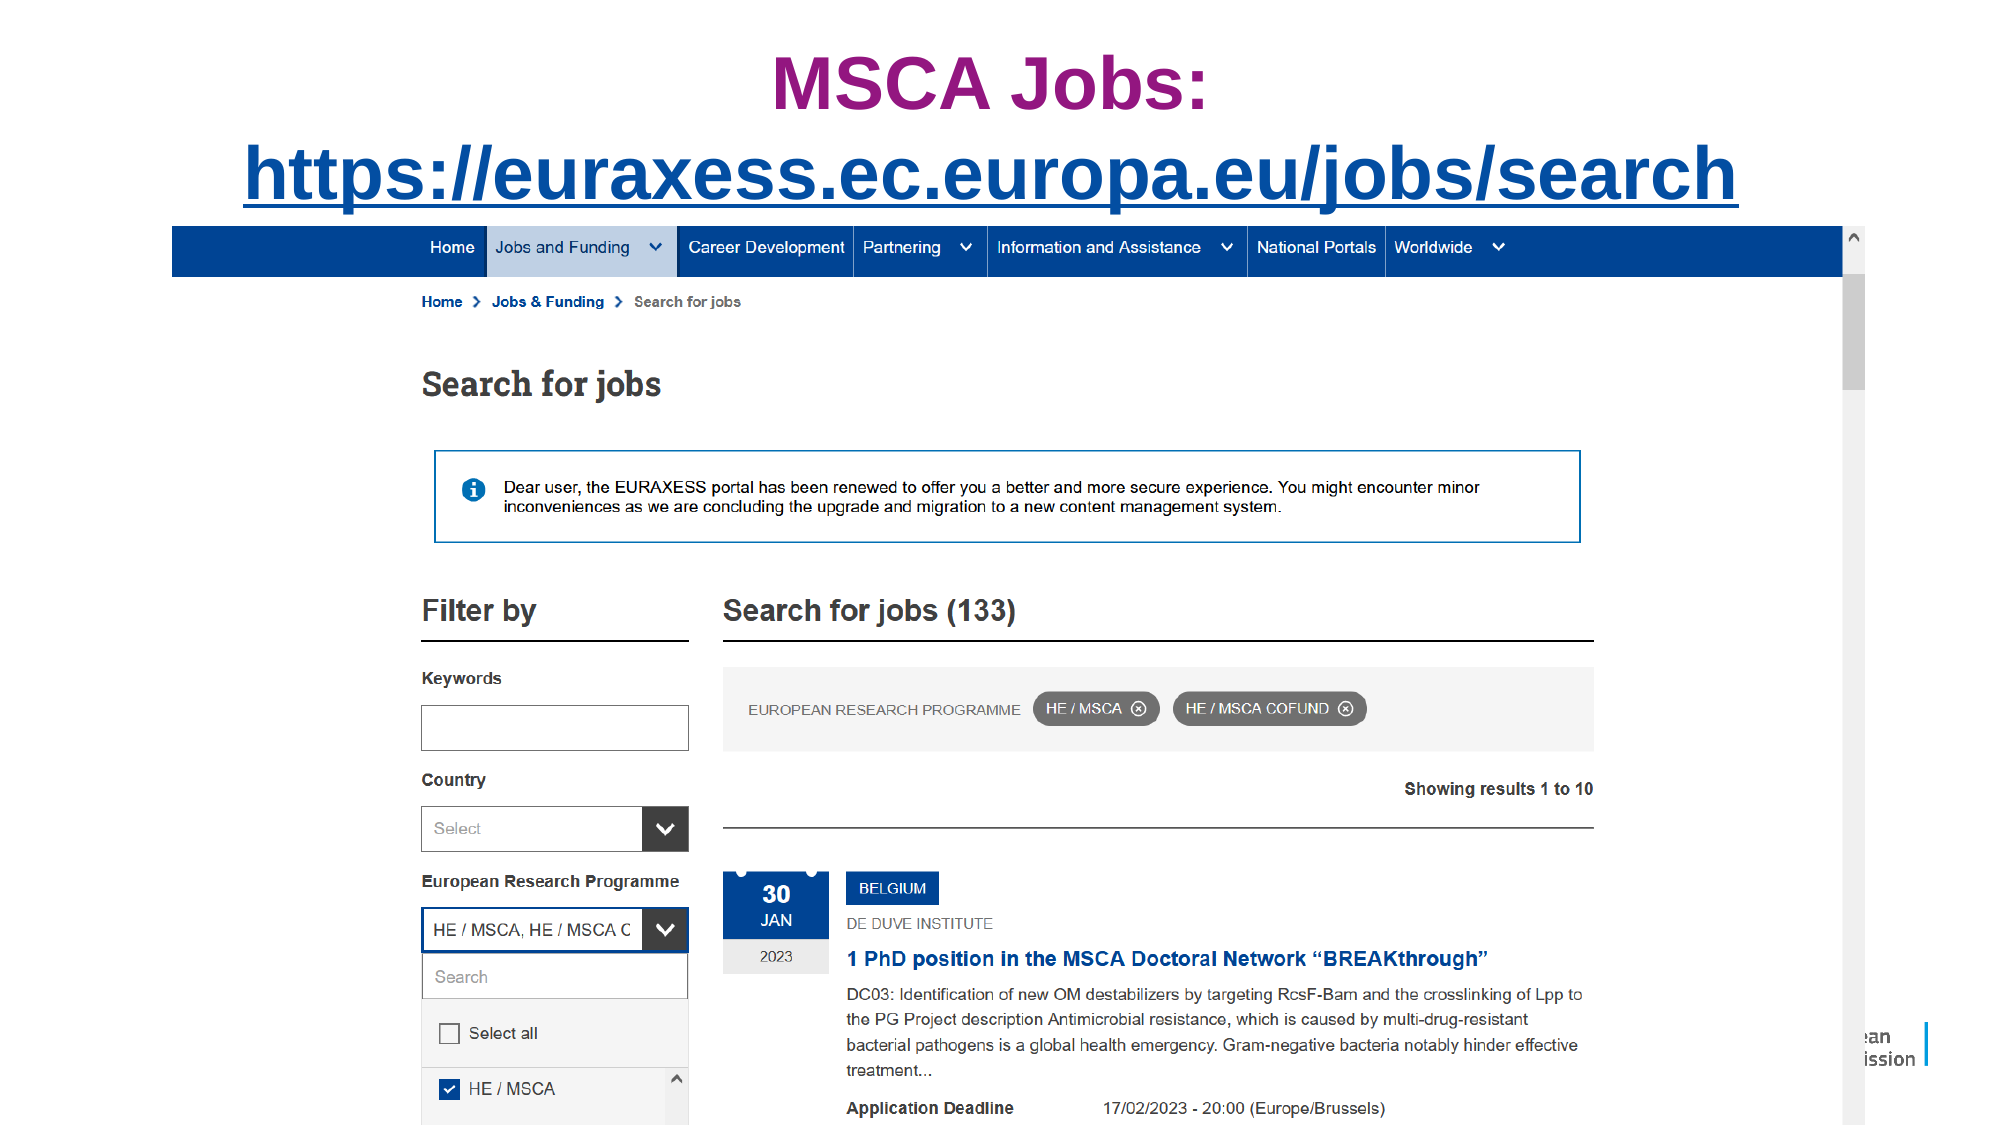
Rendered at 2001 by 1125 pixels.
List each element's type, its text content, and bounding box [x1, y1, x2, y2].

picture [172, 226, 1928, 1125]
title MSCA Jobs: https://euraxess.ec.europa.eu/jobs/search [86, 27, 1918, 126]
